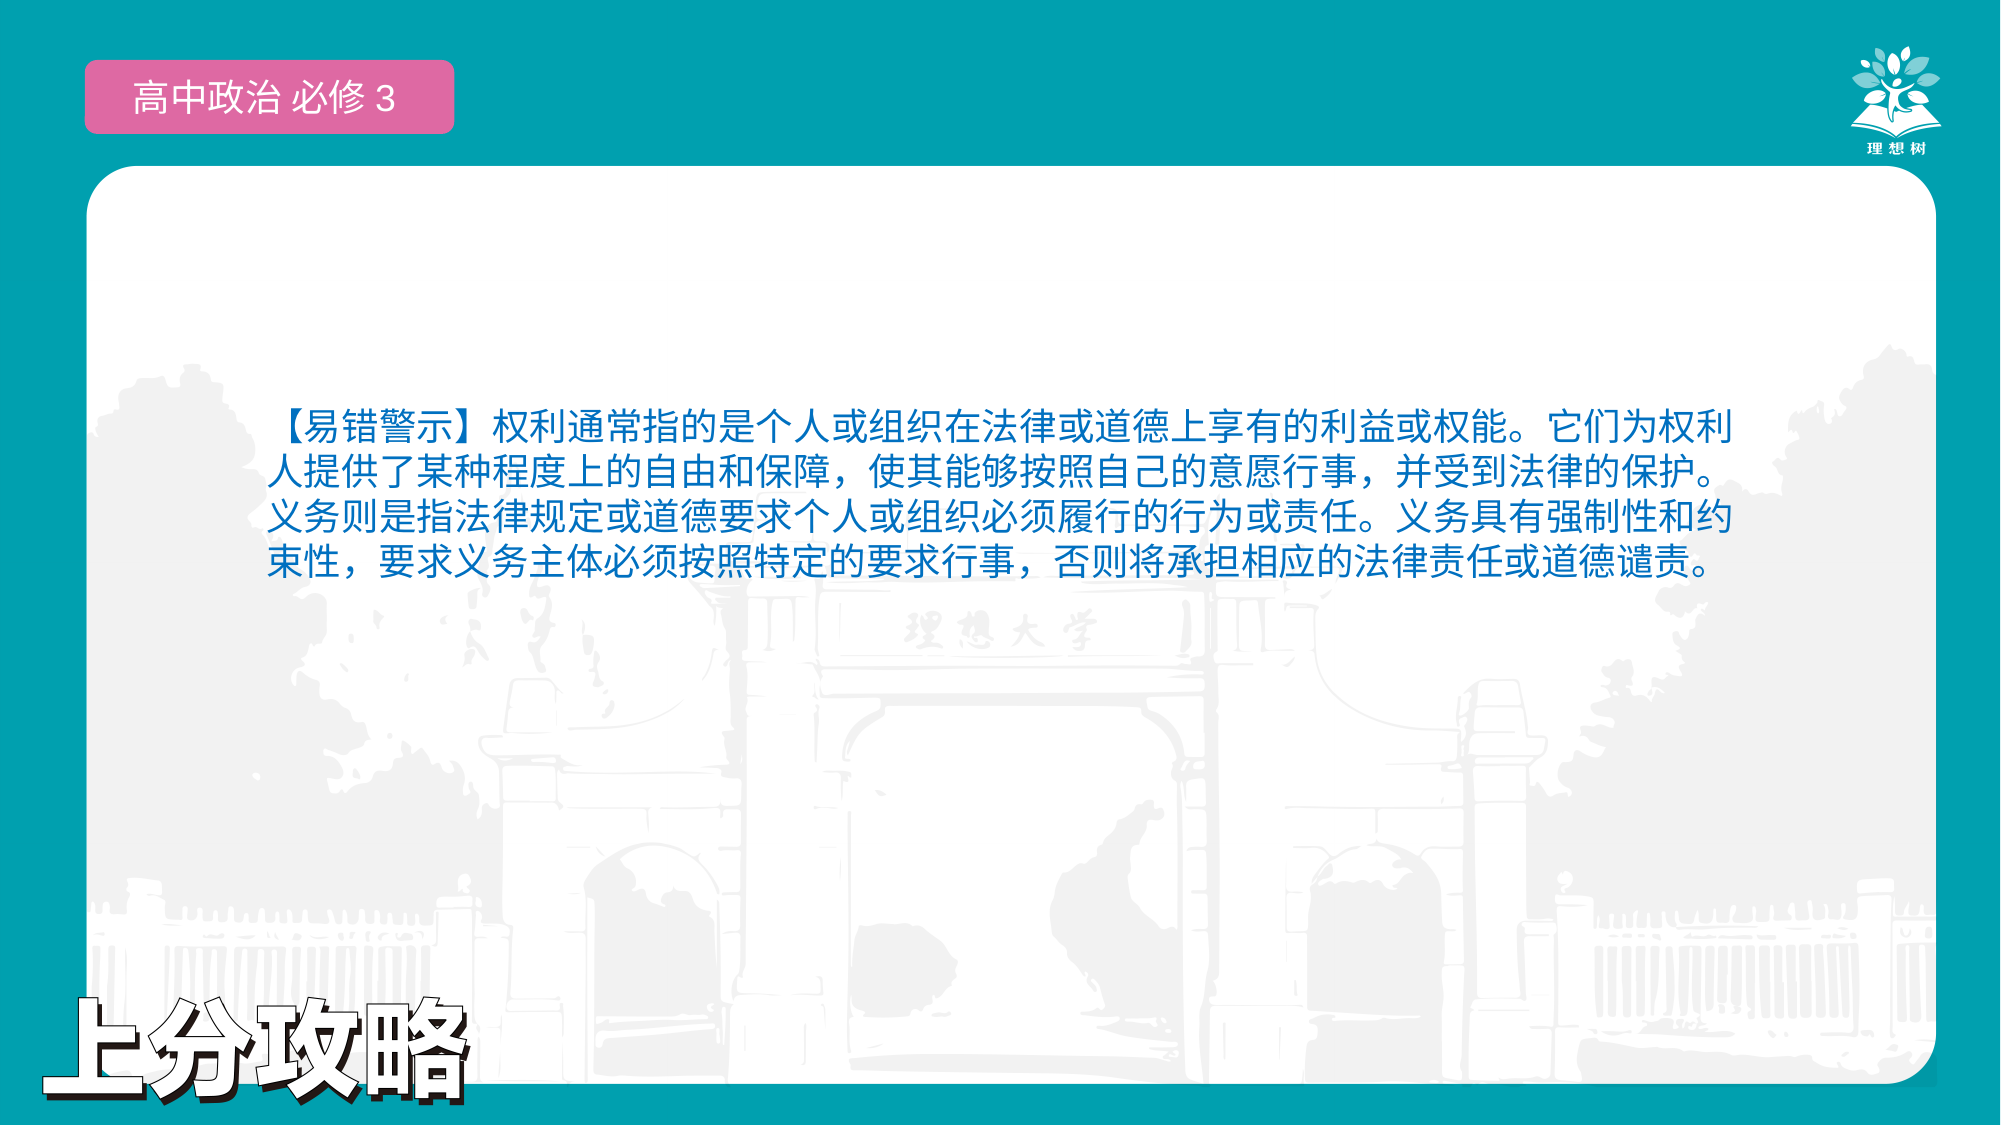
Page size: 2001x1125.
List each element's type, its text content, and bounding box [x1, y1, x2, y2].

text_box 【易错警示】权利通常指的是个人或组织在法律或道德上享有的利益或权能。它们为权利人提供了某种程度上的自由和保障，使其能够按照自己的意愿行事，并受到法律的保护。义务则是指法律规定或道德要求个人或组织必须履行的行为或责任。义务具有强制性和约束性，要求义务主体必须按照特定的要求行事，否则将承担相应的法律责任或道德谴责。 [251, 395, 1749, 591]
text_box 高中政治 必修3 [83, 58, 456, 135]
picture [0, 0, 2001, 1125]
